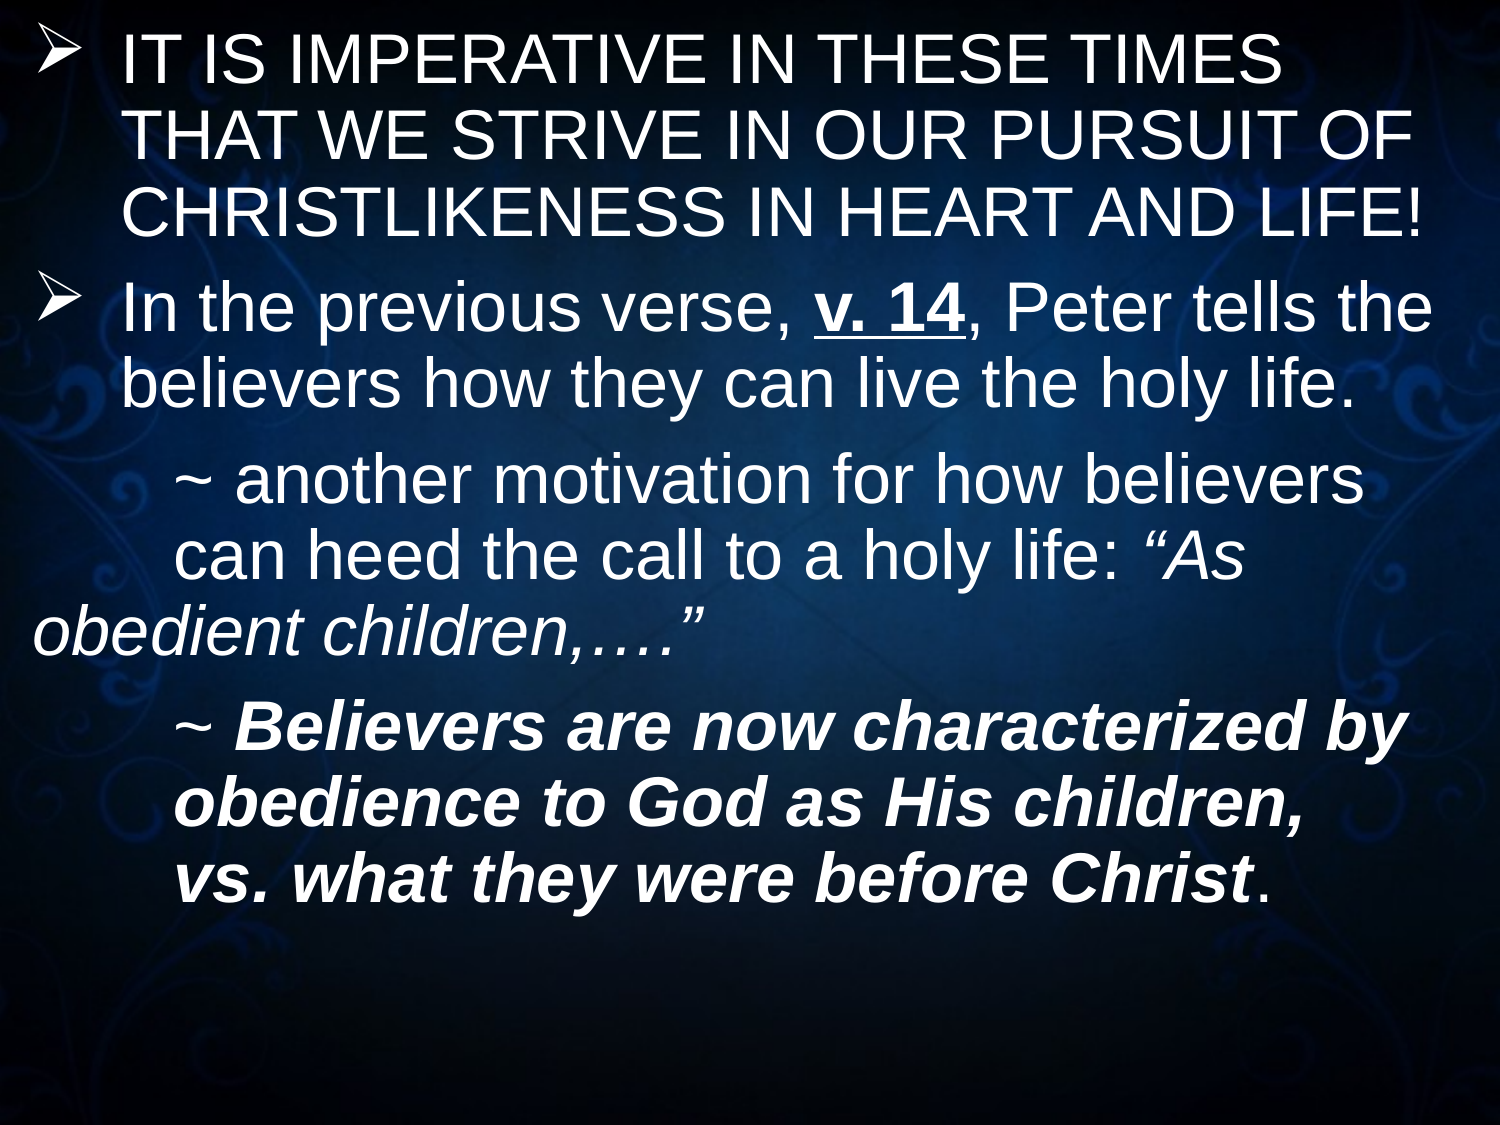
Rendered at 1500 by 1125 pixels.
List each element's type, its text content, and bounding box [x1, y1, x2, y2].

picture [0, 0, 1500, 1125]
subtitle IT IS IMPERATIVE IN THESE TIMES THAT WE STRIVE IN OUR PURSUIT OF CHRISTLIKENESS IN HEART AND LIFE! In the previous verse, v. 14, Peter tells the believers how they can live the holy life. ~ another motivation for how believers can heed the call to a holy life: “As obedient children,….” ~ Believers are now characterized by obedience to God as His children, vs. what they were before Christ. [17, 15, 1483, 1100]
